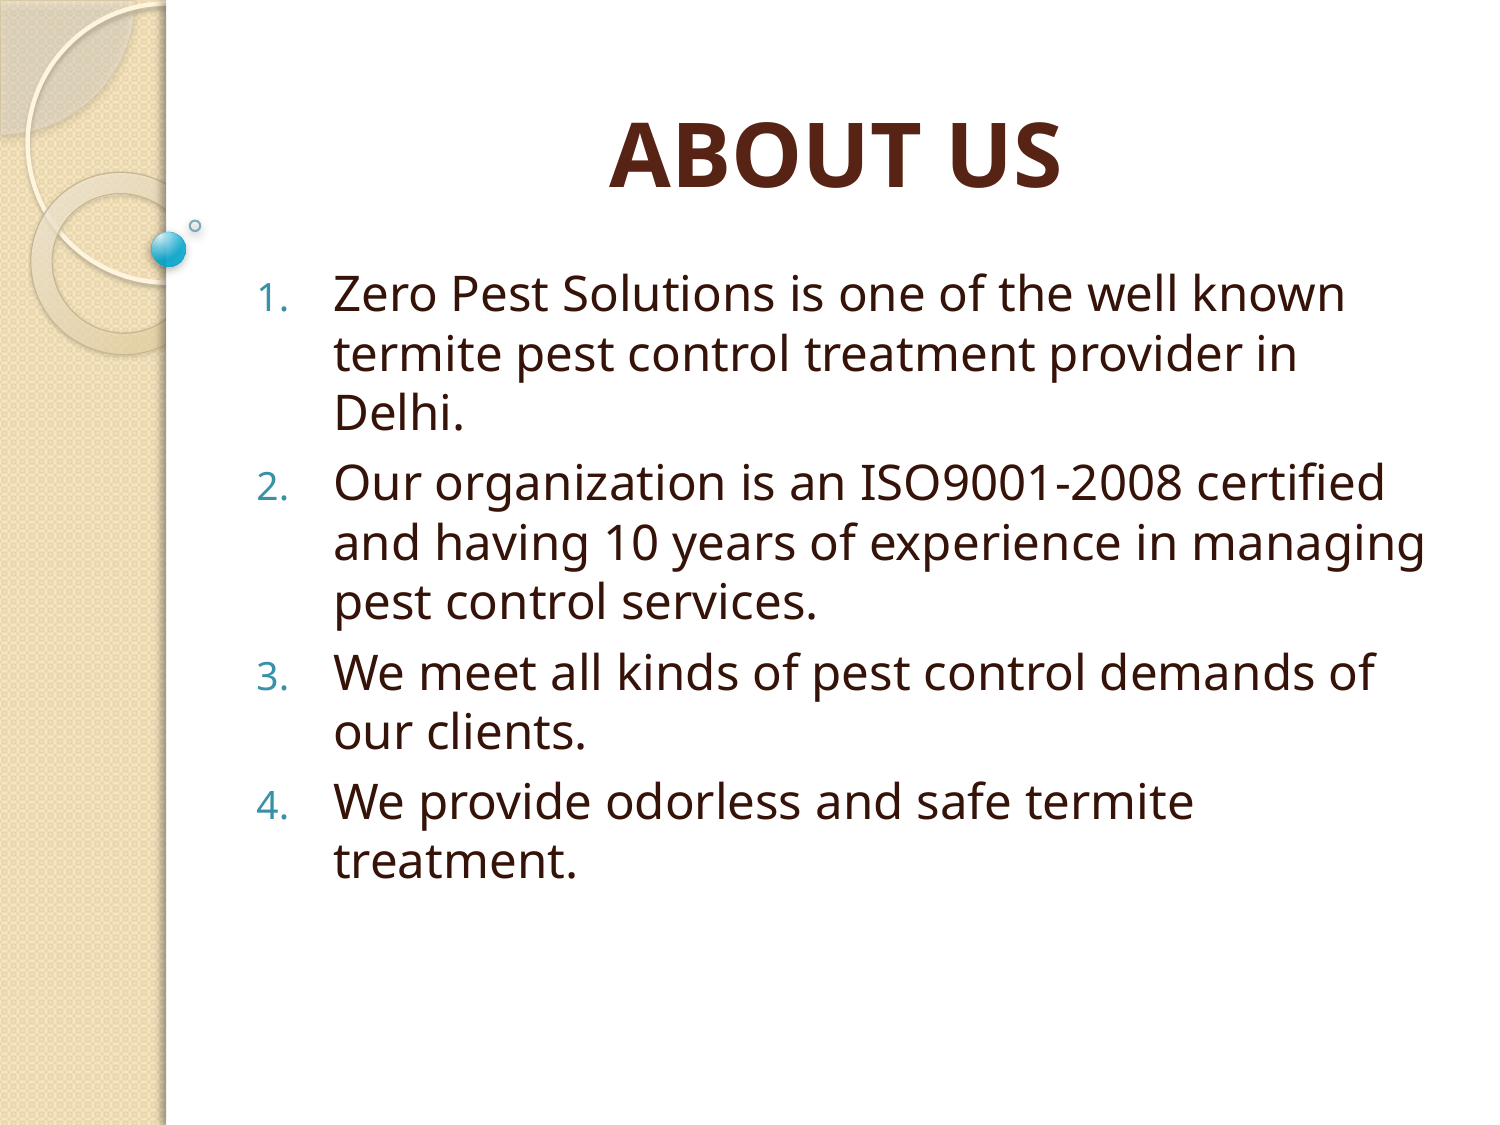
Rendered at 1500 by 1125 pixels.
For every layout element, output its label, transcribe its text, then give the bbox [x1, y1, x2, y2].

subtitle Zero Pest Solutions is one of the well known termite pest control treatment provider in Delhi. Our organization is an ISO9001-2008 certified and having 10 years of experience in managing pest control services. We meet all kinds of pest control demands of our clients. We provide odorless and safe termite treatment. [237, 262, 1453, 900]
title ABOUT US [234, 59, 1438, 213]
